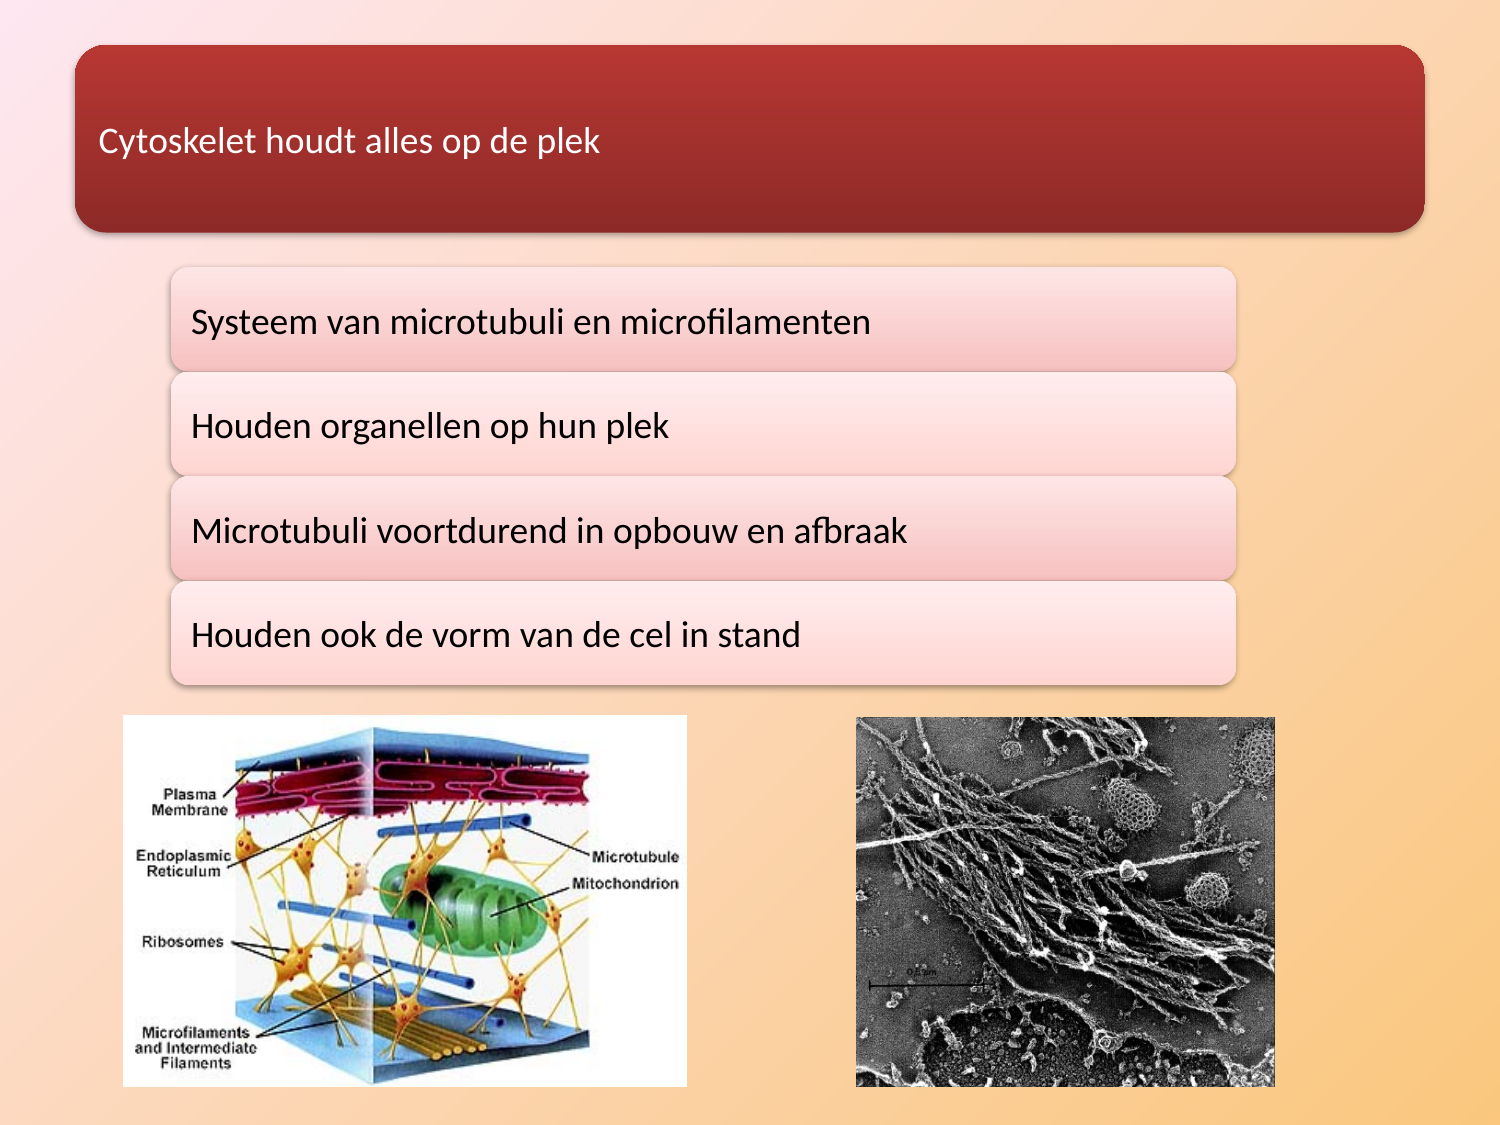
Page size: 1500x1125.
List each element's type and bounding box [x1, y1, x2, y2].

picture [123, 715, 687, 1087]
text_box [74, 44, 1426, 233]
picture [855, 717, 1275, 1087]
list [170, 266, 1237, 686]
